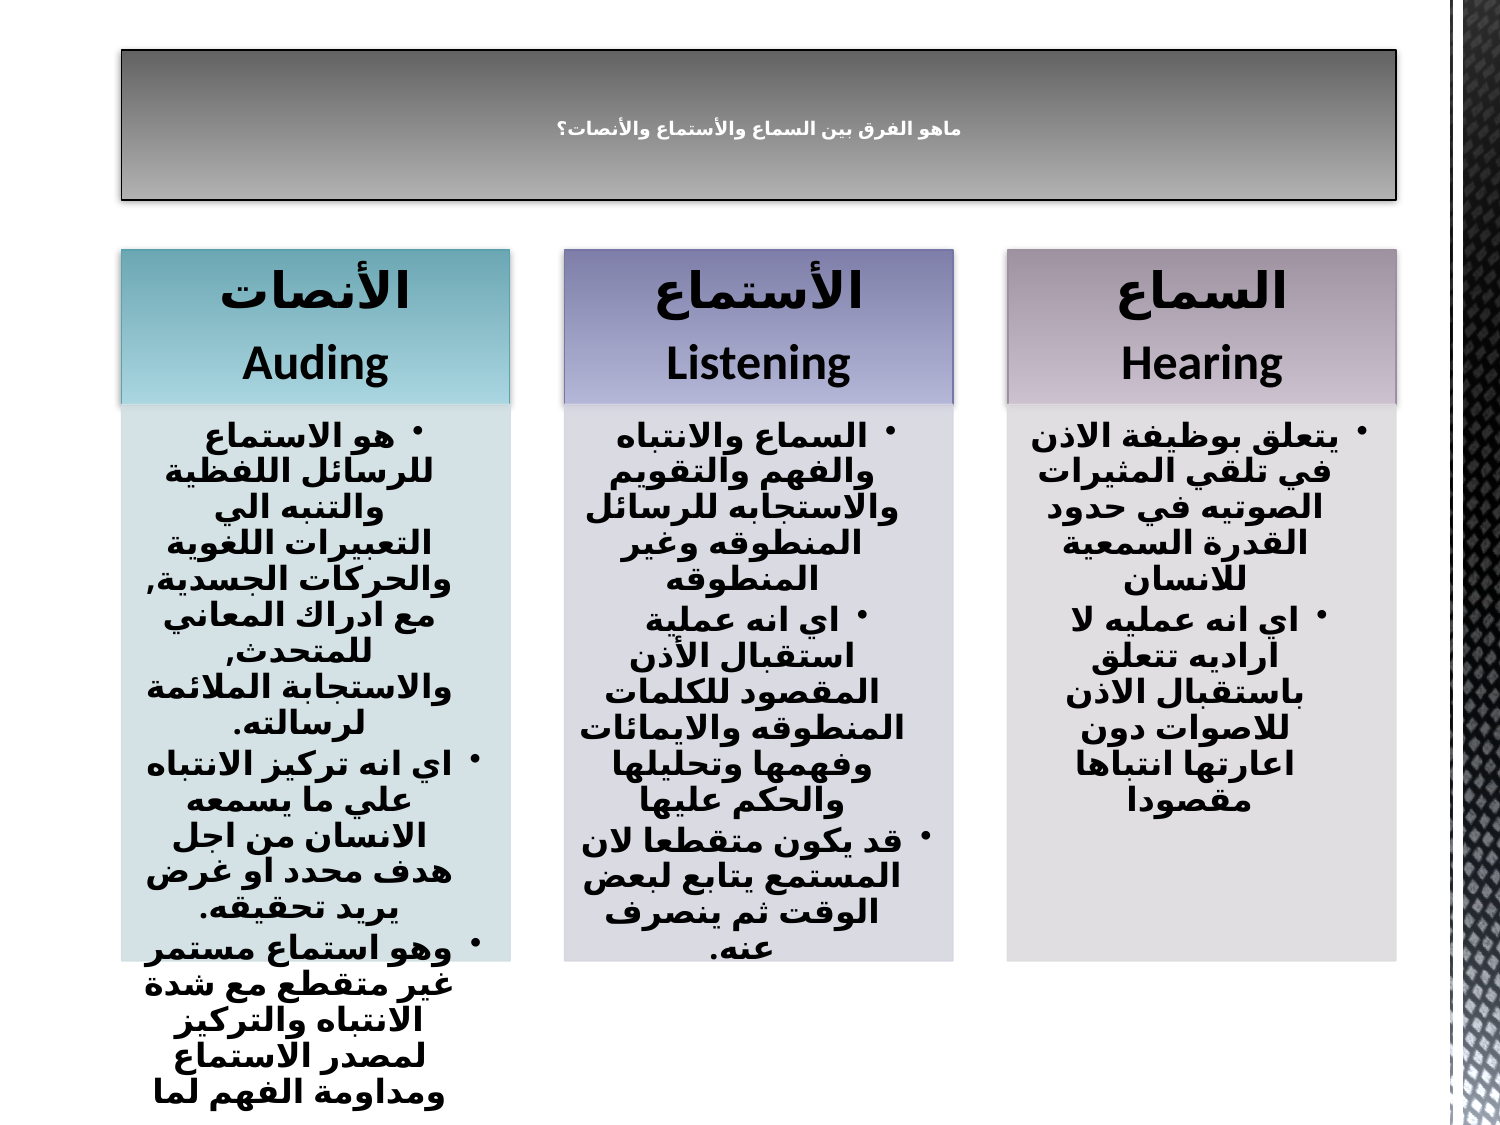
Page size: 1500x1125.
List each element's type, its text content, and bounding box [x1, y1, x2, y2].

text_box ماهو الفرق بين السماع والأستماع والأنصات؟ [121, 49, 1397, 161]
picture [1447, 0, 1500, 1125]
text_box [121, 162, 1397, 1071]
